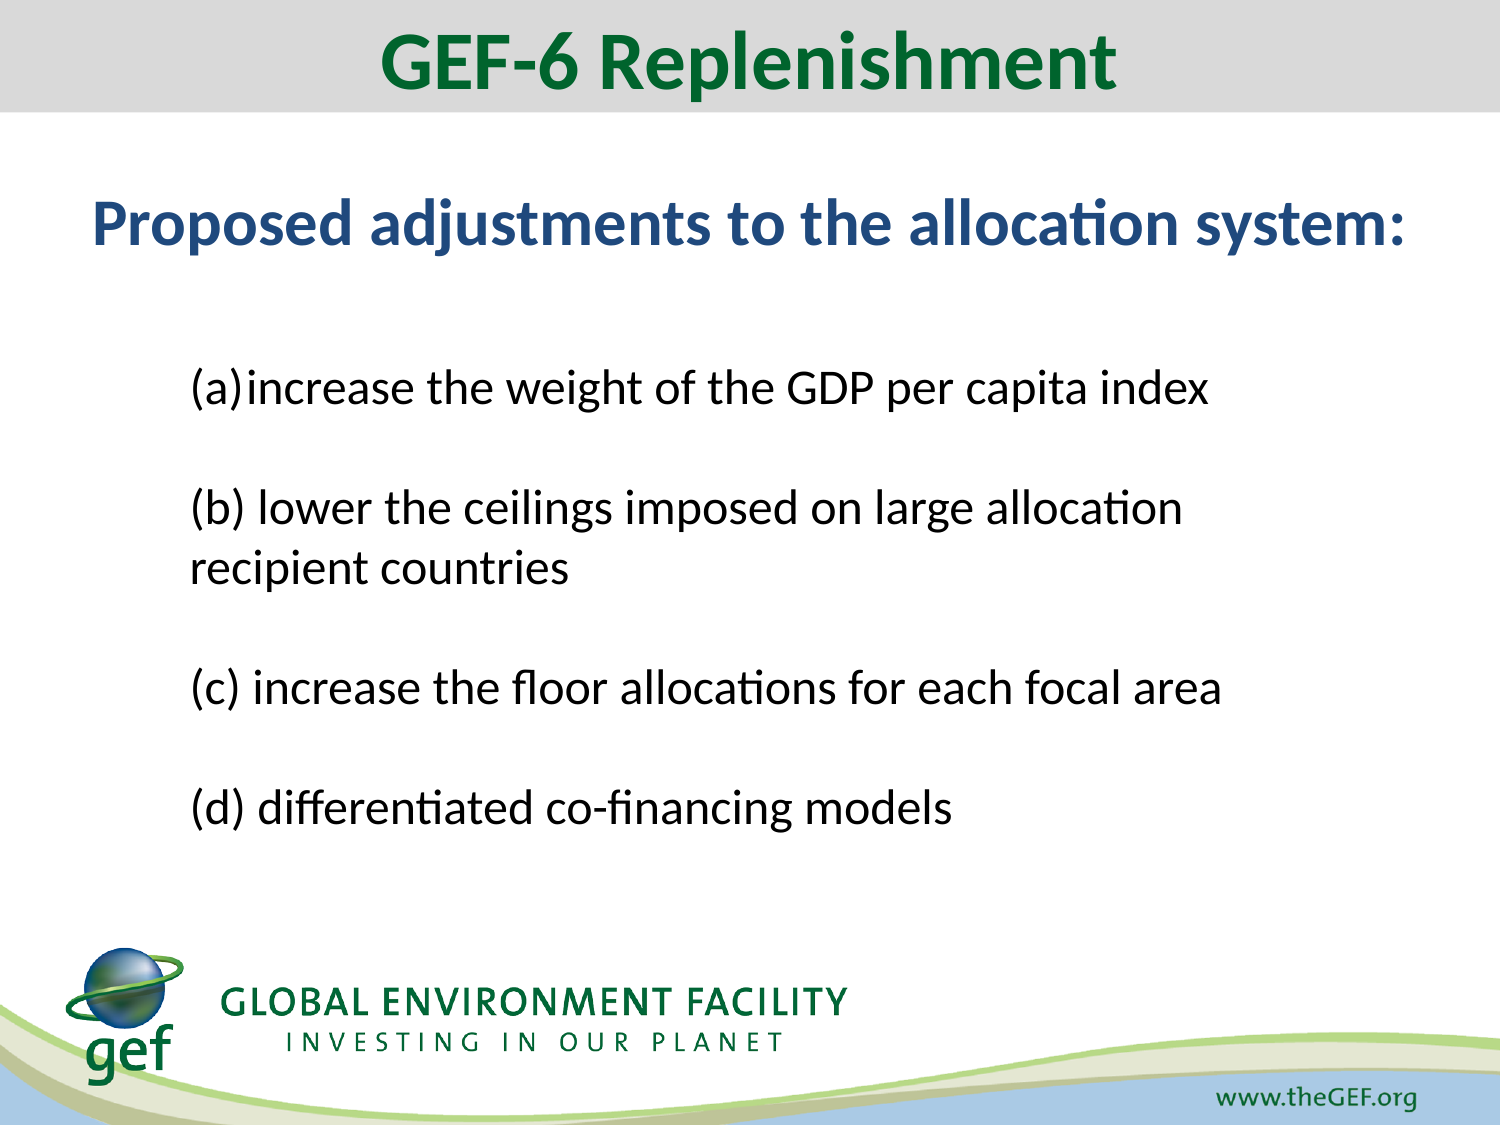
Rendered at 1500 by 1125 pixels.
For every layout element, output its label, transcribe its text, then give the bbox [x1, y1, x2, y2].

title Proposed adjustments to the allocation system: [0, 149, 1500, 288]
picture [0, 920, 1500, 1125]
text_box increase the weight of the GDP per capita index (b) lower the ceilings imposed on large allocation recipient countries (c) increase the floor allocations for each focal area (d) differentiated co-financing models [174, 287, 1375, 843]
text_box GEF-6 Replenishment [0, 0, 1500, 113]
